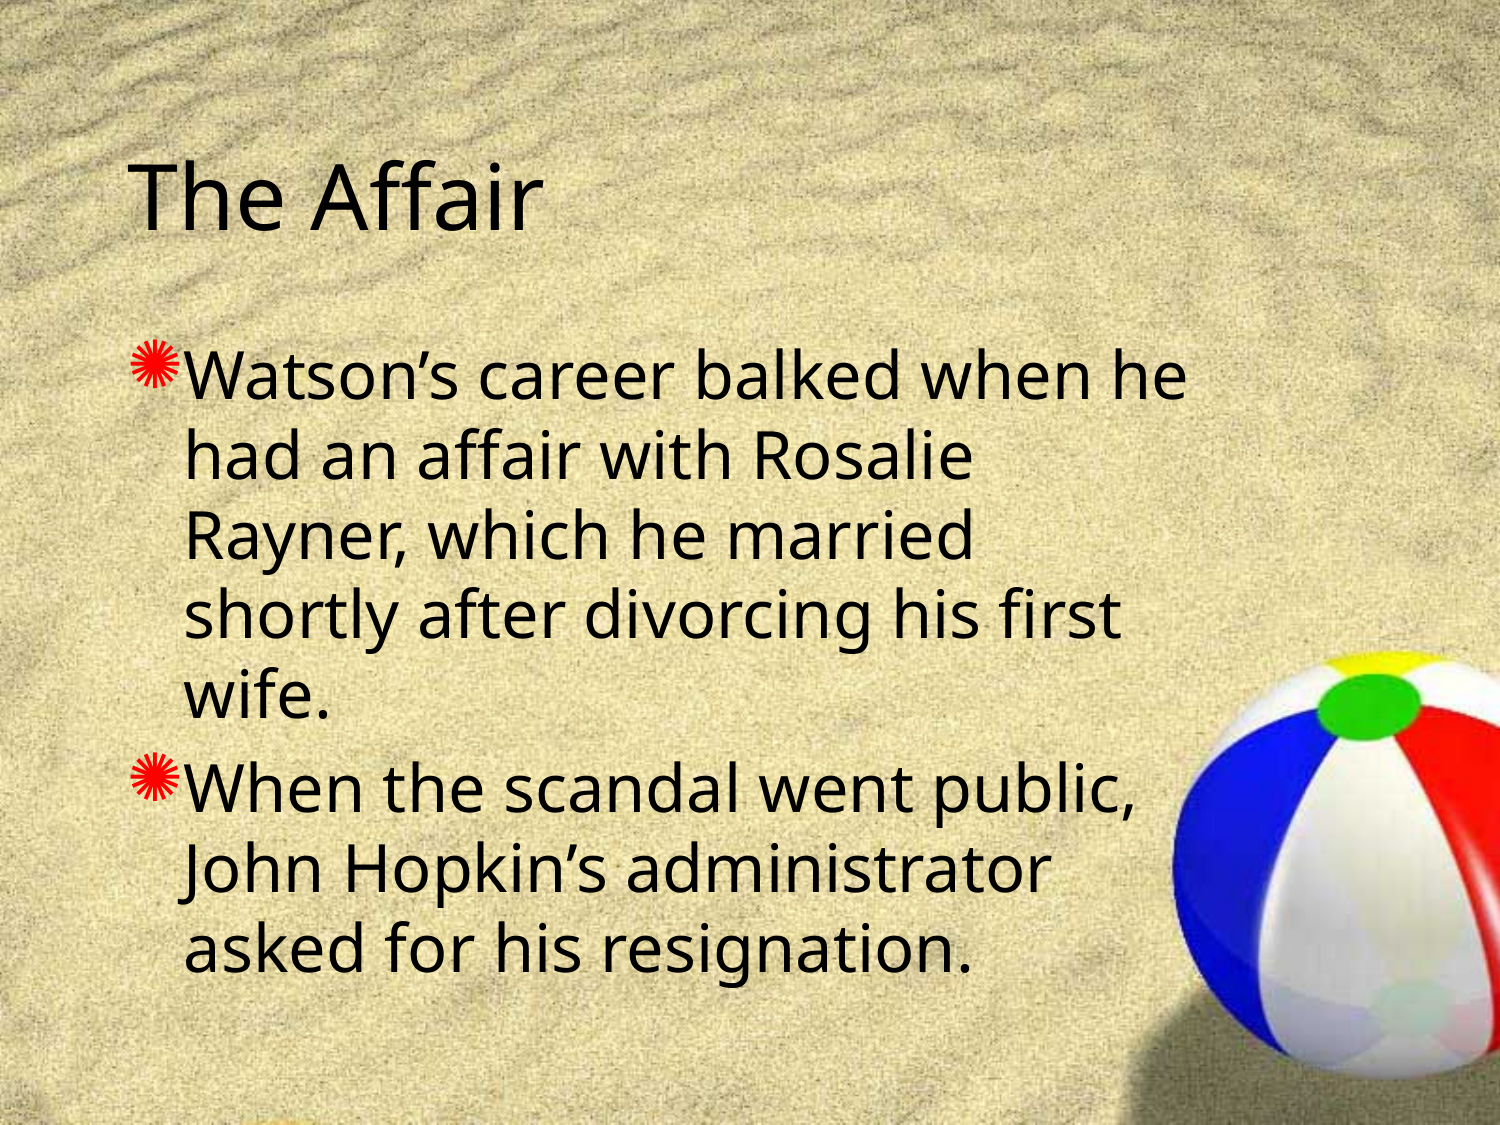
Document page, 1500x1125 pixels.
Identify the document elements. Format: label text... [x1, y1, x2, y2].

title The Affair [112, 99, 1388, 288]
list Watson’s career balked when he had an affair with Rosalie Rayner, which he married shortly after divorcing his first wife. When the scandal went public, John Hopkin’s administrator asked for his resignation. [112, 324, 1213, 1001]
picture [0, 0, 1500, 1125]
